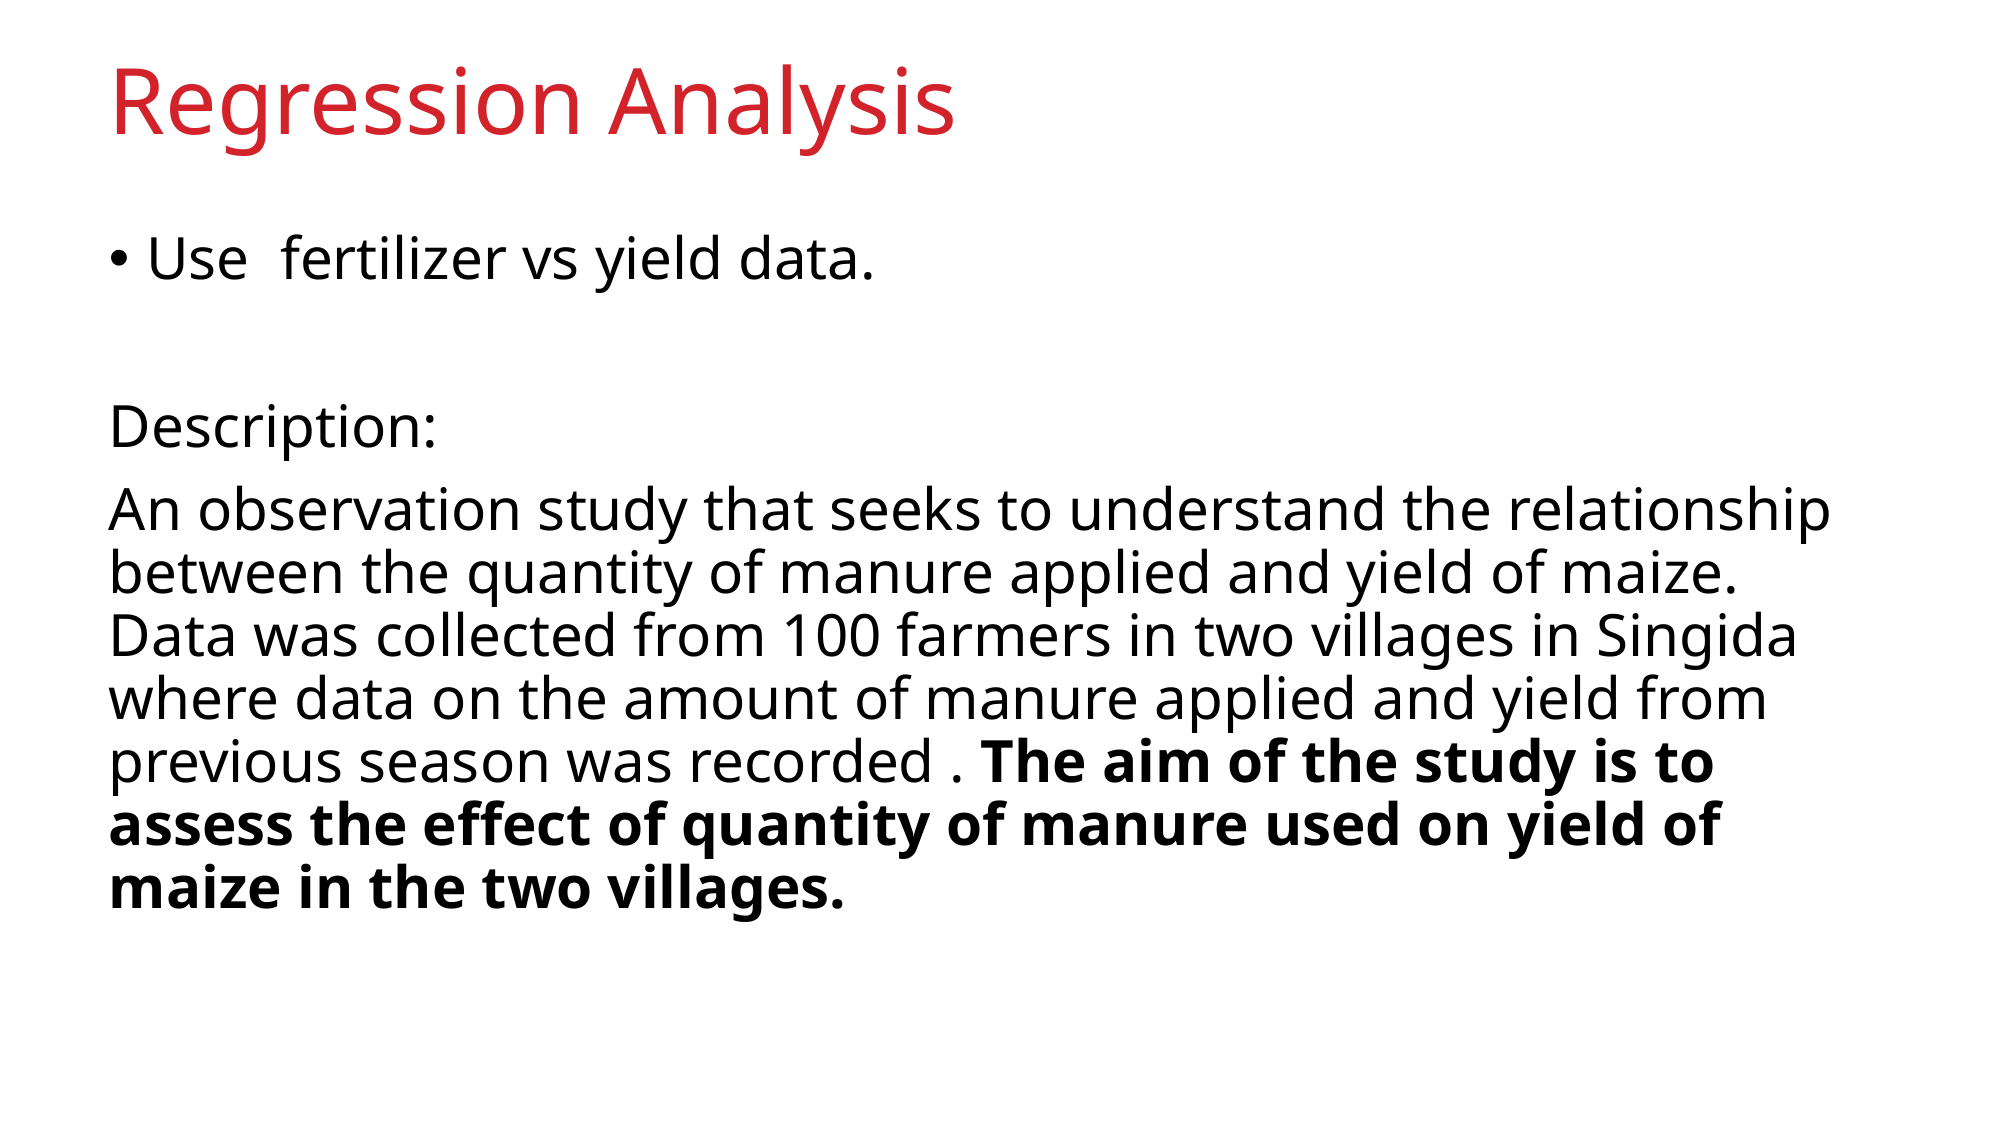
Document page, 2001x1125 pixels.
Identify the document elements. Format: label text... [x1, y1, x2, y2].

title Regression Analysis [93, 21, 1863, 188]
list Use fertilizer vs yield data. Description: An observation study that seeks to understand the relationship between the quantity of manure applied and yield of maize. Data was collected from 100 farmers in two villages in Singida where data on the amount of manure applied and yield from previous season was recorded . The aim of the study is to assess the effect of quantity of manure used on yield of maize in the two villages. [93, 221, 1863, 960]
